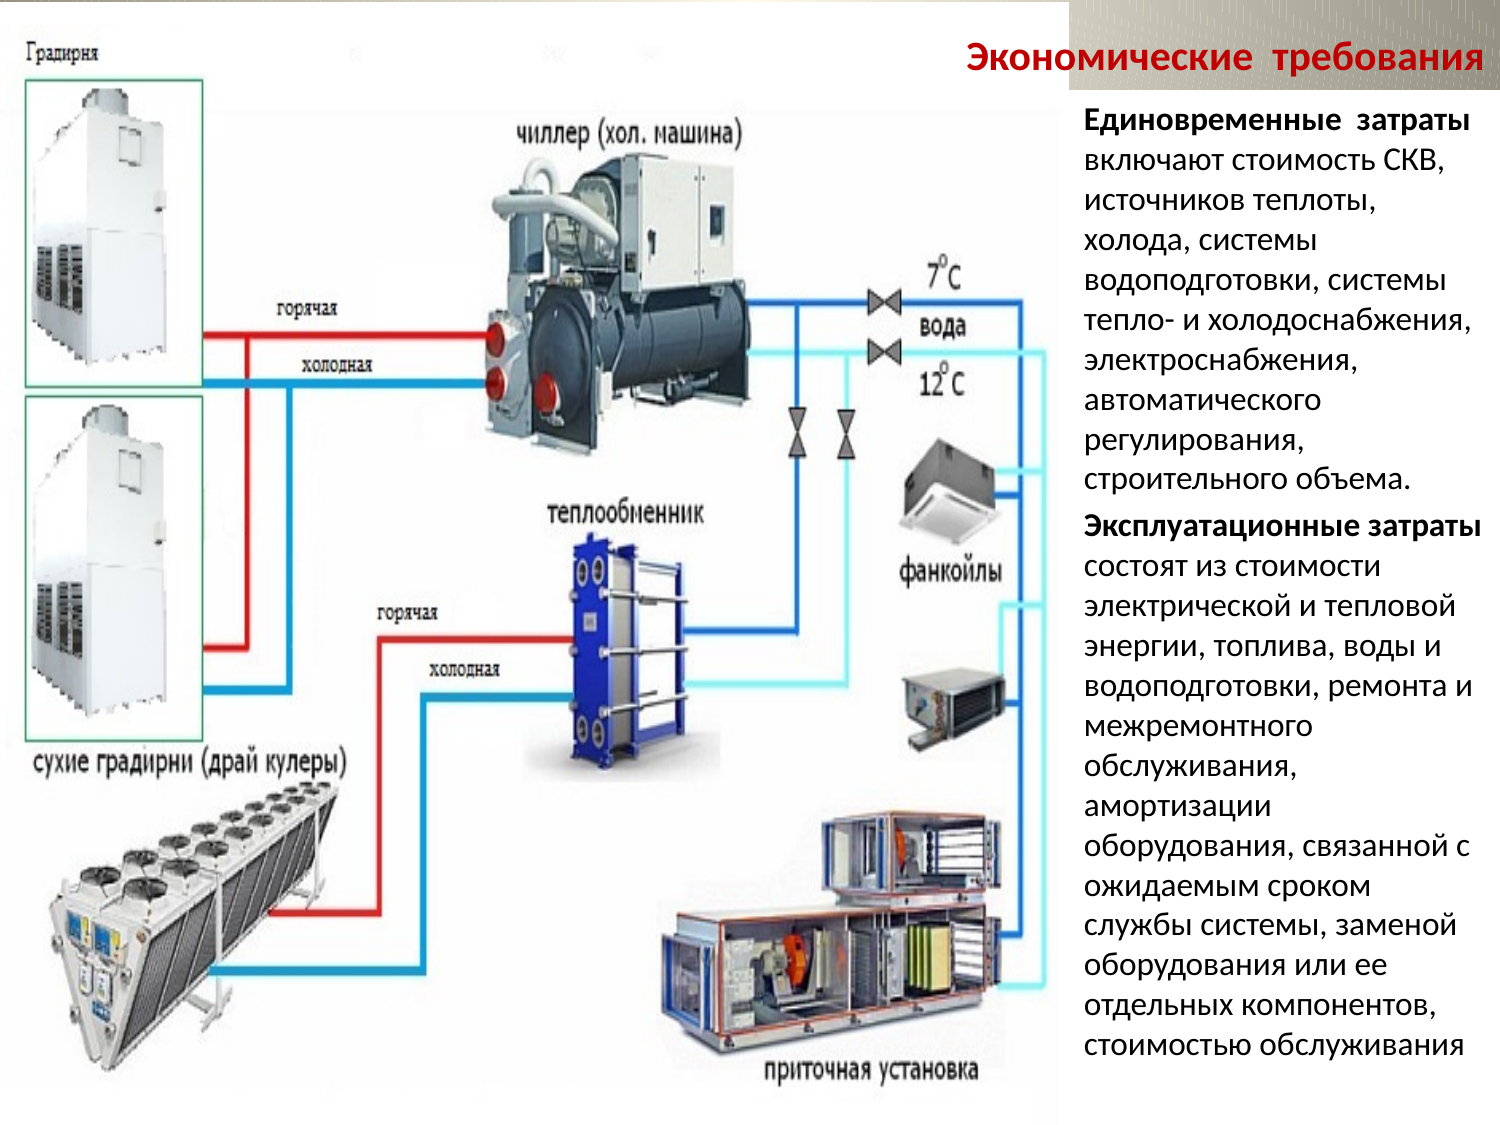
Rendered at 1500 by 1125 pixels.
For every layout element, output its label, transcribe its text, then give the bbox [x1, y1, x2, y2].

list Единовременные затраты включают стоимость СКВ, источников теплоты, холода, системы водоподготовки, системы тепло- и холодоснабжения, электроснабжения, автоматического регулирования, строительного объема. Эксплуатационные затраты состоят из стоимости электрической и тепловой энергии, топлива, воды и водоподготовки, ремонта и межремонтного обслуживания, амортизации оборудования, связанной с ожидаемым сроком службы системы, заменой оборудования или ее отдельных компонентов, стоимостью обслуживания [1073, 90, 1500, 1125]
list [0, 2, 1070, 1125]
title Экономические требования [315, 0, 1500, 87]
